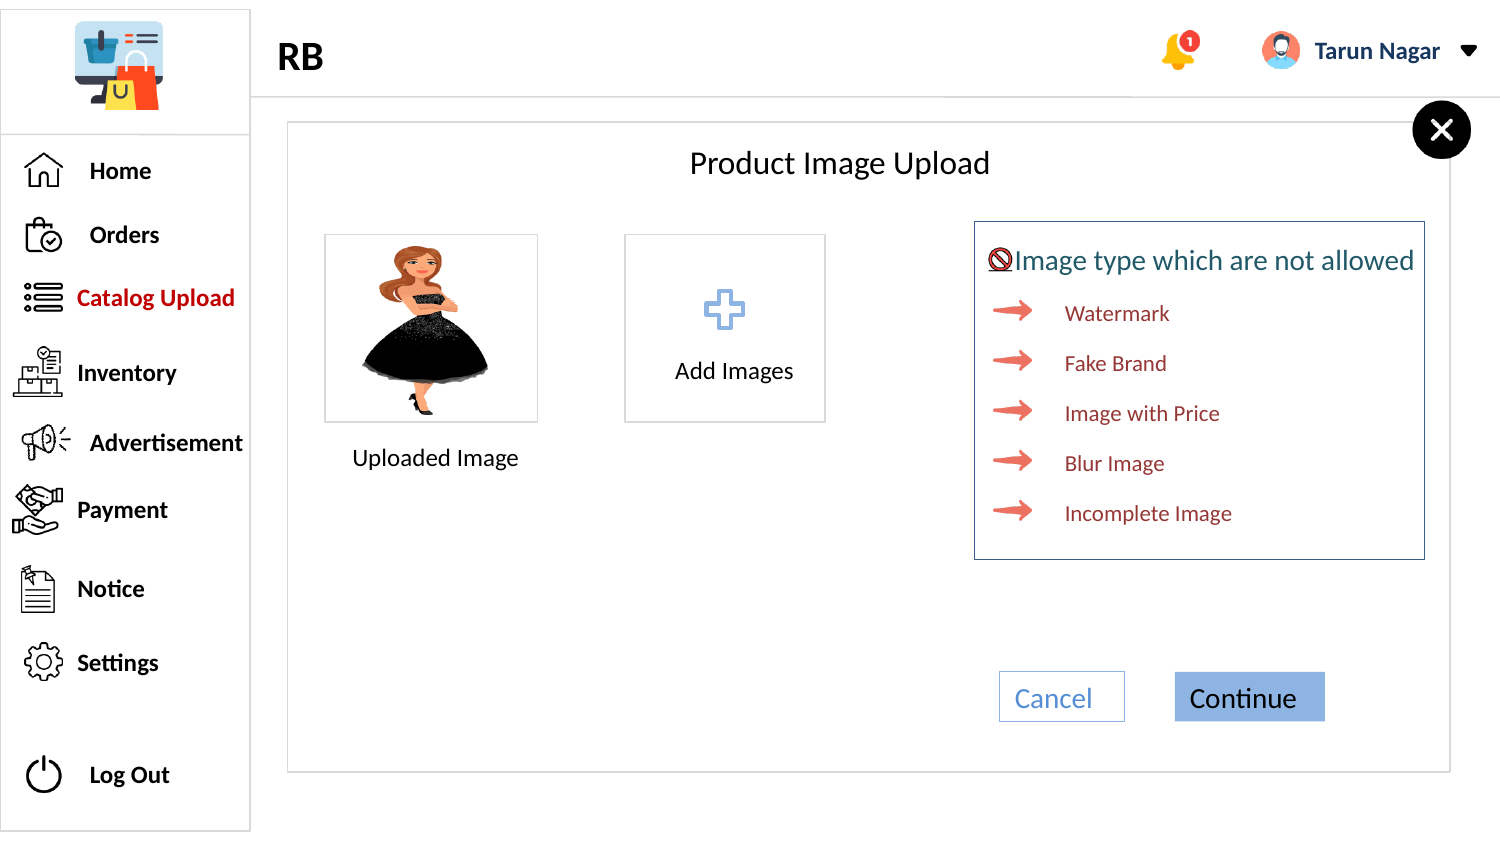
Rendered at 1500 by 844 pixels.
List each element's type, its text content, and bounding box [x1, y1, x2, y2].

text_box [623, 232, 827, 424]
picture [1262, 30, 1301, 69]
text_box [323, 232, 539, 424]
text_box Continue [1174, 671, 1325, 722]
picture [362, 246, 488, 416]
text_box [0, 7, 252, 833]
text_box Home [74, 146, 225, 192]
picture [13, 410, 75, 474]
text_box Inventory [65, 349, 238, 394]
text_box [704, 289, 745, 330]
text_box RB [262, 21, 375, 87]
picture [993, 391, 1032, 430]
picture [993, 441, 1032, 480]
picture [993, 291, 1032, 330]
text_box Notice [65, 565, 238, 611]
picture [987, 246, 1013, 273]
text_box Uploaded Image [337, 434, 538, 479]
text_box Image with Price [1050, 391, 1238, 434]
picture [24, 277, 63, 316]
text_box Watermark [1050, 291, 1238, 334]
text_box Tarun Nagar [1299, 27, 1475, 72]
picture [24, 150, 63, 189]
picture [993, 491, 1032, 530]
text_box Catalog Upload [62, 274, 275, 319]
text_box [285, 120, 1452, 774]
text_box Cancel [999, 671, 1125, 722]
text_box Log Out [75, 751, 250, 797]
text_box Settings [62, 638, 238, 684]
text_box Payment [65, 486, 238, 532]
text_box Fake Brand [1050, 341, 1238, 384]
picture [24, 642, 63, 681]
text_box Image type which are not allowed [999, 234, 1438, 284]
text_box Advertisement [75, 418, 275, 464]
text_box [1460, 44, 1477, 57]
picture [1408, 96, 1476, 164]
text_box Orders [74, 211, 225, 257]
picture [993, 341, 1032, 380]
picture [12, 563, 63, 614]
picture [24, 755, 63, 794]
picture [24, 215, 63, 254]
picture [1162, 30, 1201, 70]
text_box Incomplete Image [1050, 491, 1313, 534]
text_box Add Images [637, 346, 825, 392]
picture [74, 21, 163, 110]
picture [12, 346, 63, 398]
text_box Blur Image [1050, 441, 1238, 484]
text_box [973, 220, 1427, 561]
text_box Product Image Upload [674, 134, 1038, 189]
picture [12, 484, 63, 535]
